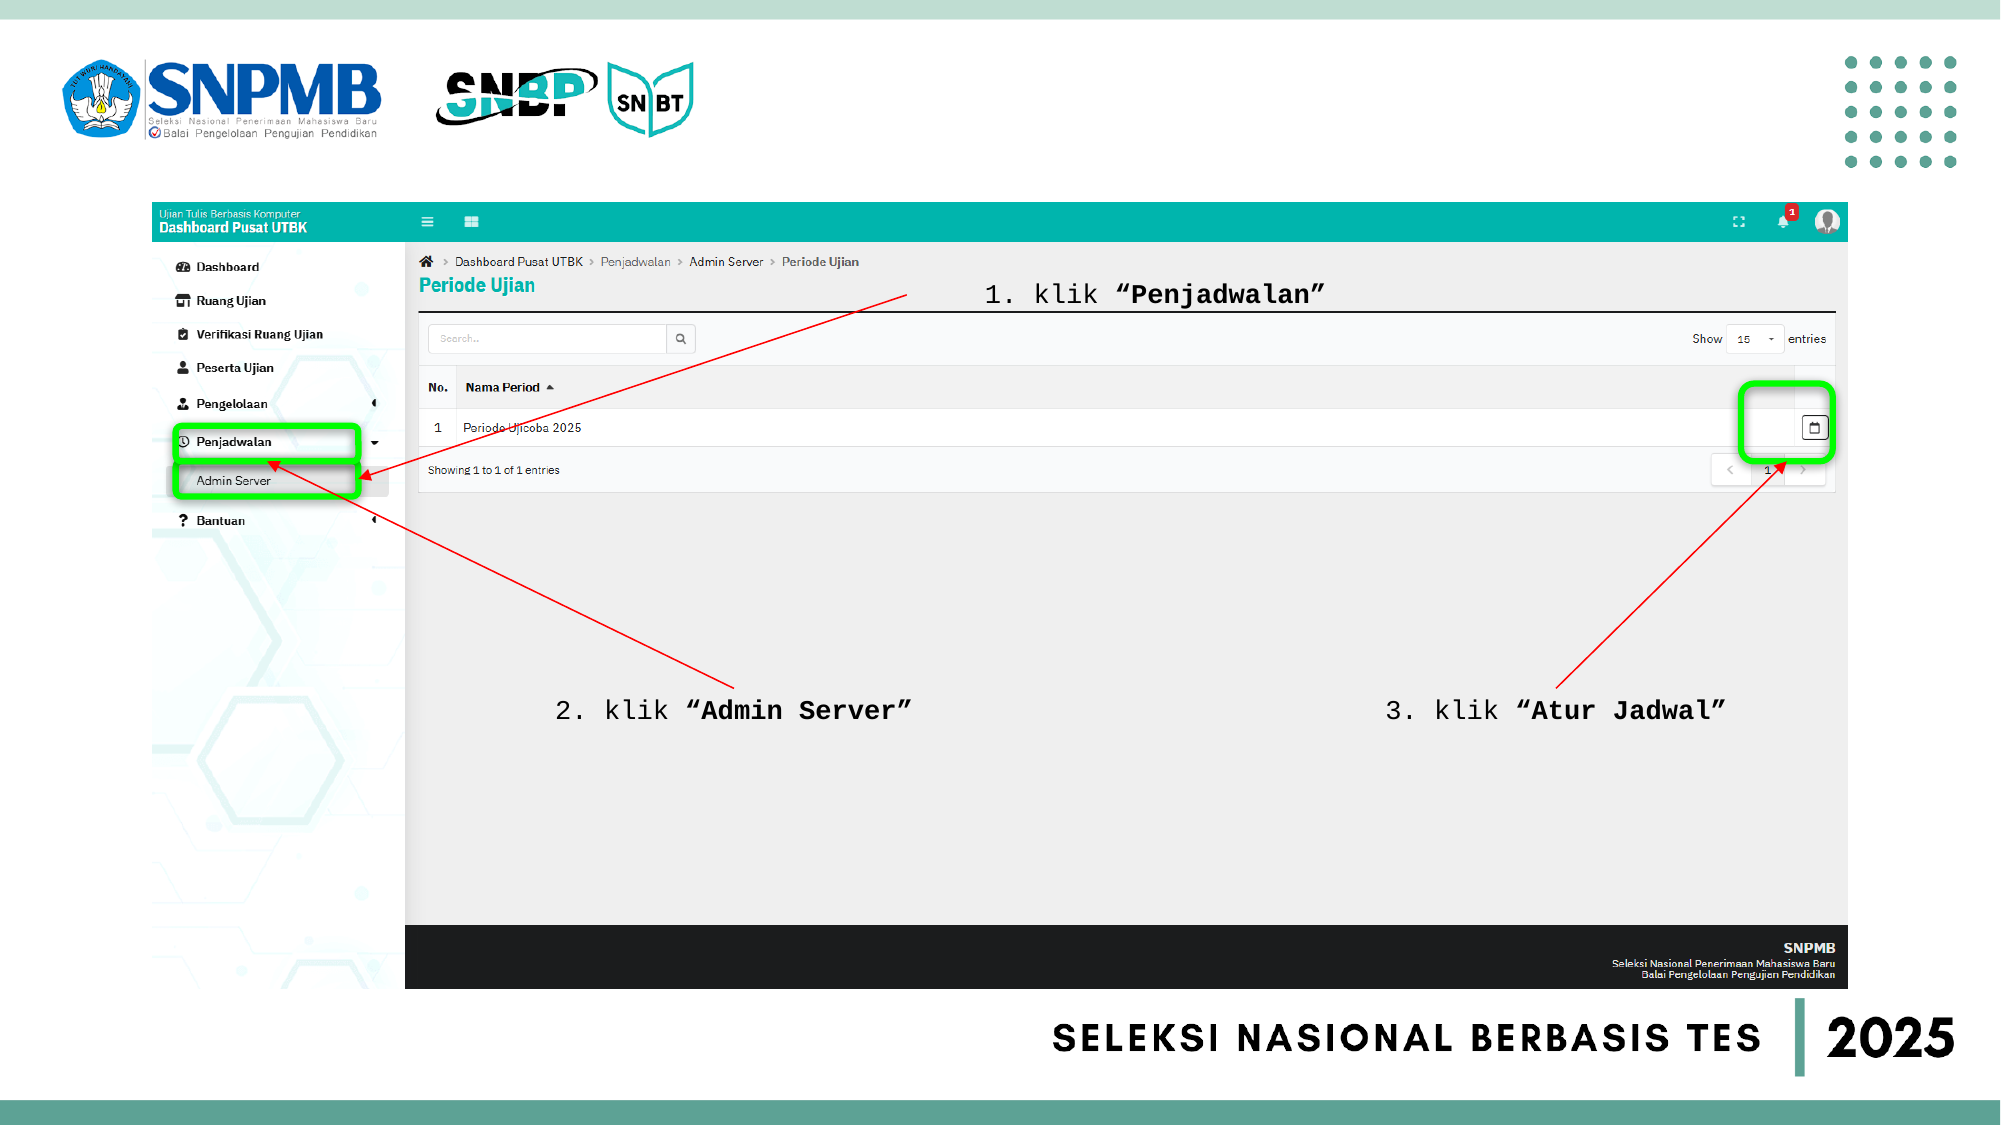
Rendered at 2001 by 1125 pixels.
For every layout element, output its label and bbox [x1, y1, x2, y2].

text_box [358, 294, 907, 479]
text_box [1555, 460, 1788, 689]
text_box [266, 460, 735, 689]
picture [0, 0, 2001, 1125]
